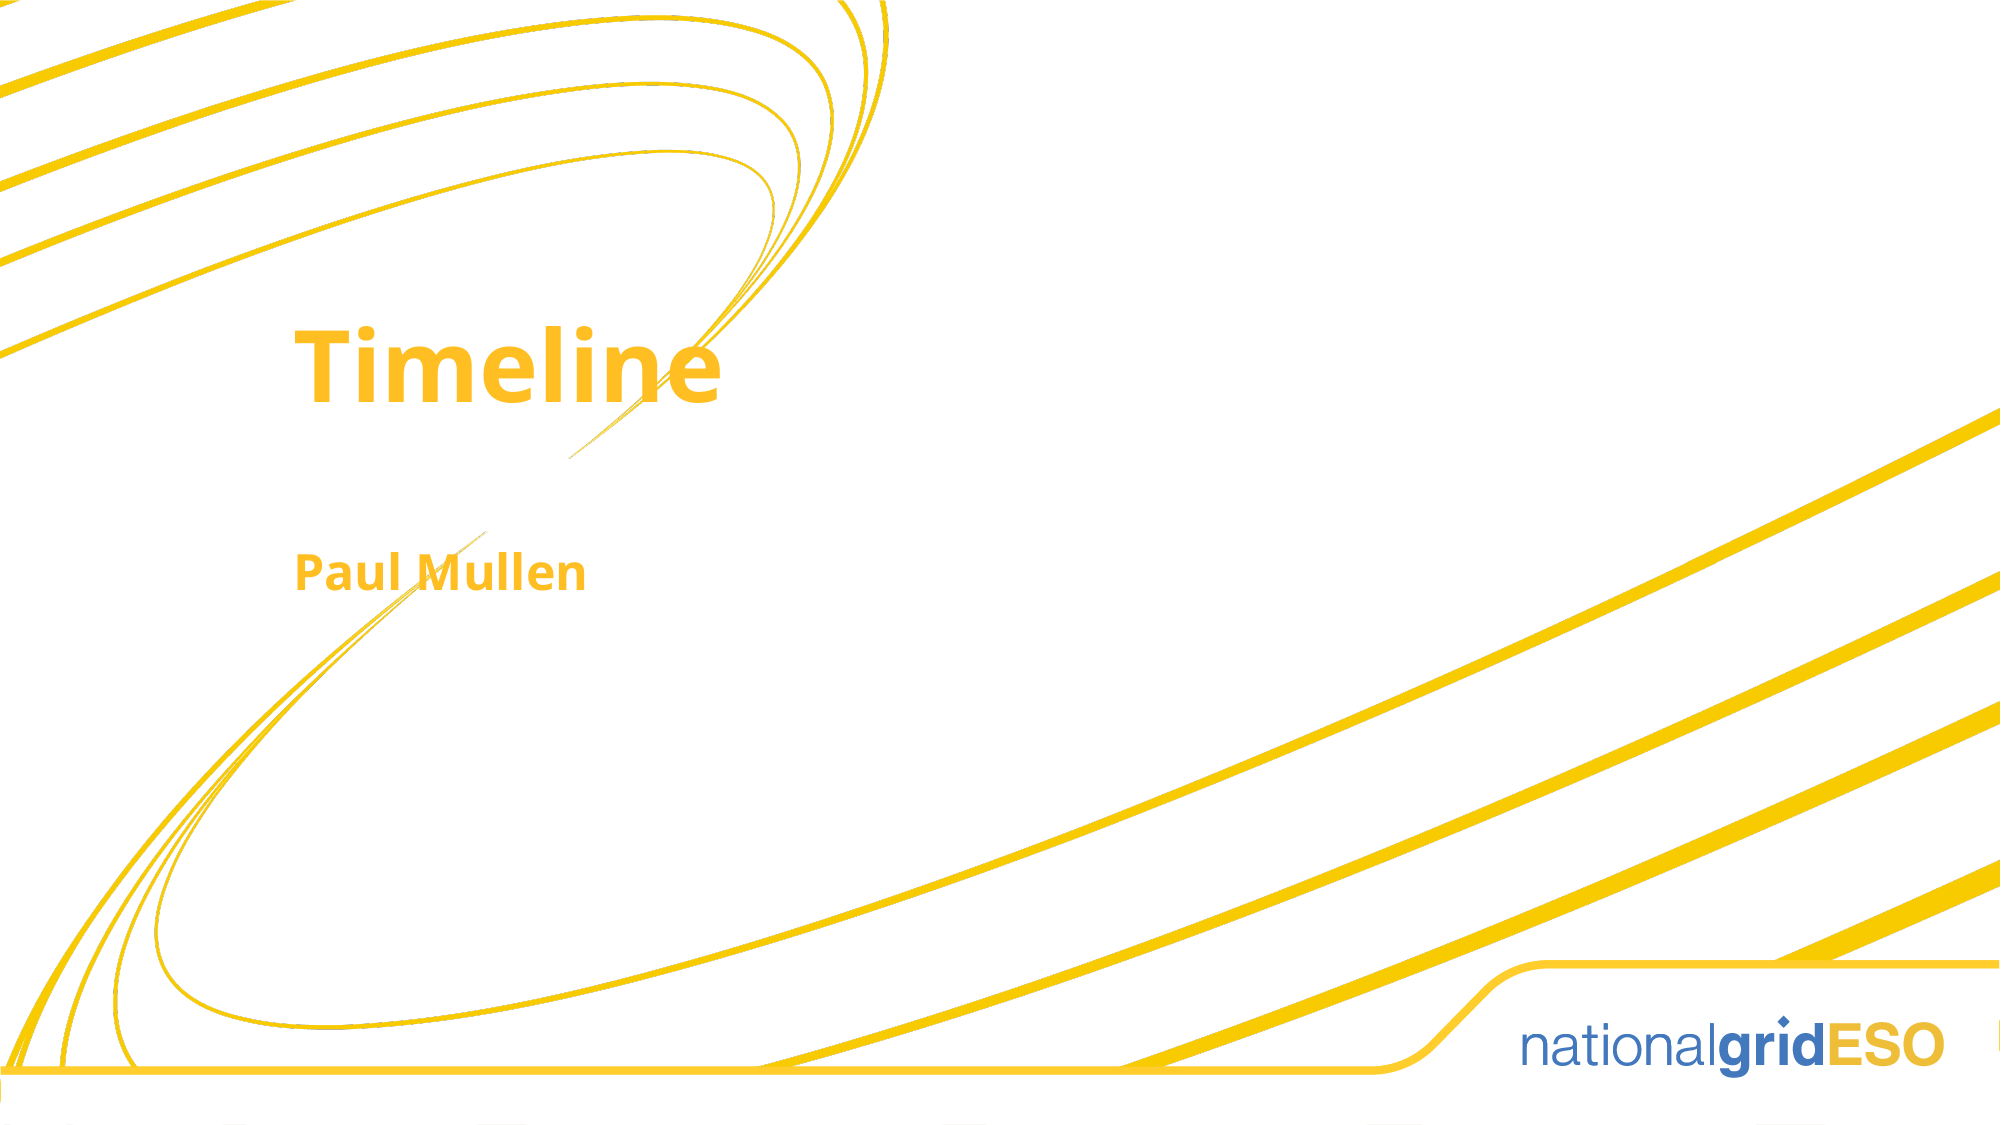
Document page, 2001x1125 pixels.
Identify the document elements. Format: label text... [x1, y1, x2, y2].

list Timeline [278, 309, 1440, 511]
picture [0, 0, 2000, 1125]
list Paul Mullen [278, 539, 1440, 815]
